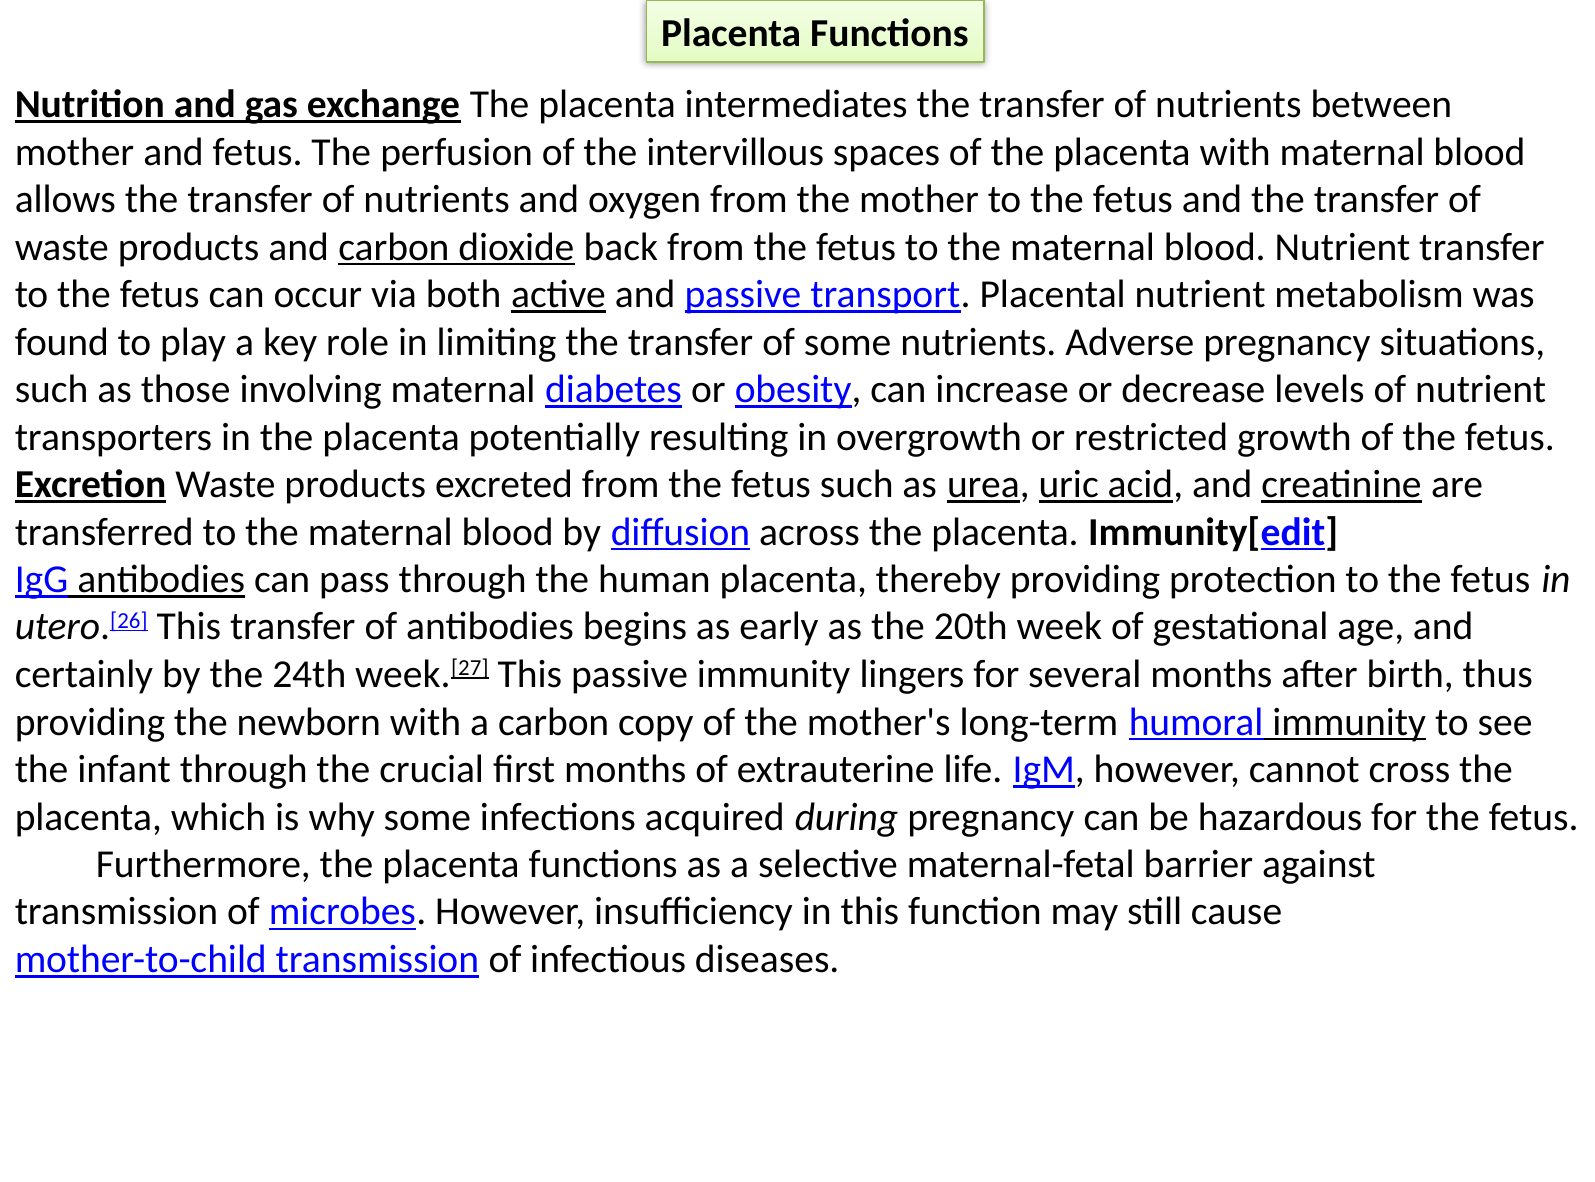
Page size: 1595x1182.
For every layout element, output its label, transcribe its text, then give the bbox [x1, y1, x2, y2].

text_box Nutrition and gas exchange The placenta intermediates the transfer of nutrients between mother and fetus. The perfusion of the intervillous spaces of the placenta with maternal blood allows the transfer of nutrients and oxygen from the mother to the fetus and the transfer of waste products and carbon dioxide back from the fetus to the maternal blood. Nutrient transfer to the fetus can occur via both active and passive transport. Placental nutrient metabolism was found to play a key role in limiting the transfer of some nutrients. Adverse pregnancy situations, such as those involving maternal diabetes or obesity, can increase or decrease levels of nutrient transporters in the placenta potentially resulting in overgrowth or restricted growth of the fetus. Excretion Waste products excreted from the fetus such as urea, uric acid, and creatinine are transferred to the maternal blood by diffusion across the placenta. Immunity[edit] IgG antibodies can pass through the human placenta, thereby providing protection to the fetus in utero.[26] This transfer of antibodies begins as early as the 20th week of gestational age, and certainly by the 24th week.[27] This passive immunity lingers for several months after birth, thus providing the newborn with a carbon copy of the mother's long-term humoral immunity to see the infant through the crucial first months of extrauterine life. IgM, however, cannot cross the placenta, which is why some infections acquired during pregnancy can be hazardous for the fetus. Furthermore, the placenta functions as a selective maternal-fetal barrier against transmission of microbes. However, insufficiency in this function may still cause mother-to-child transmission of infectious diseases. [0, 70, 1595, 1036]
text_box Placenta Functions [646, 0, 985, 63]
